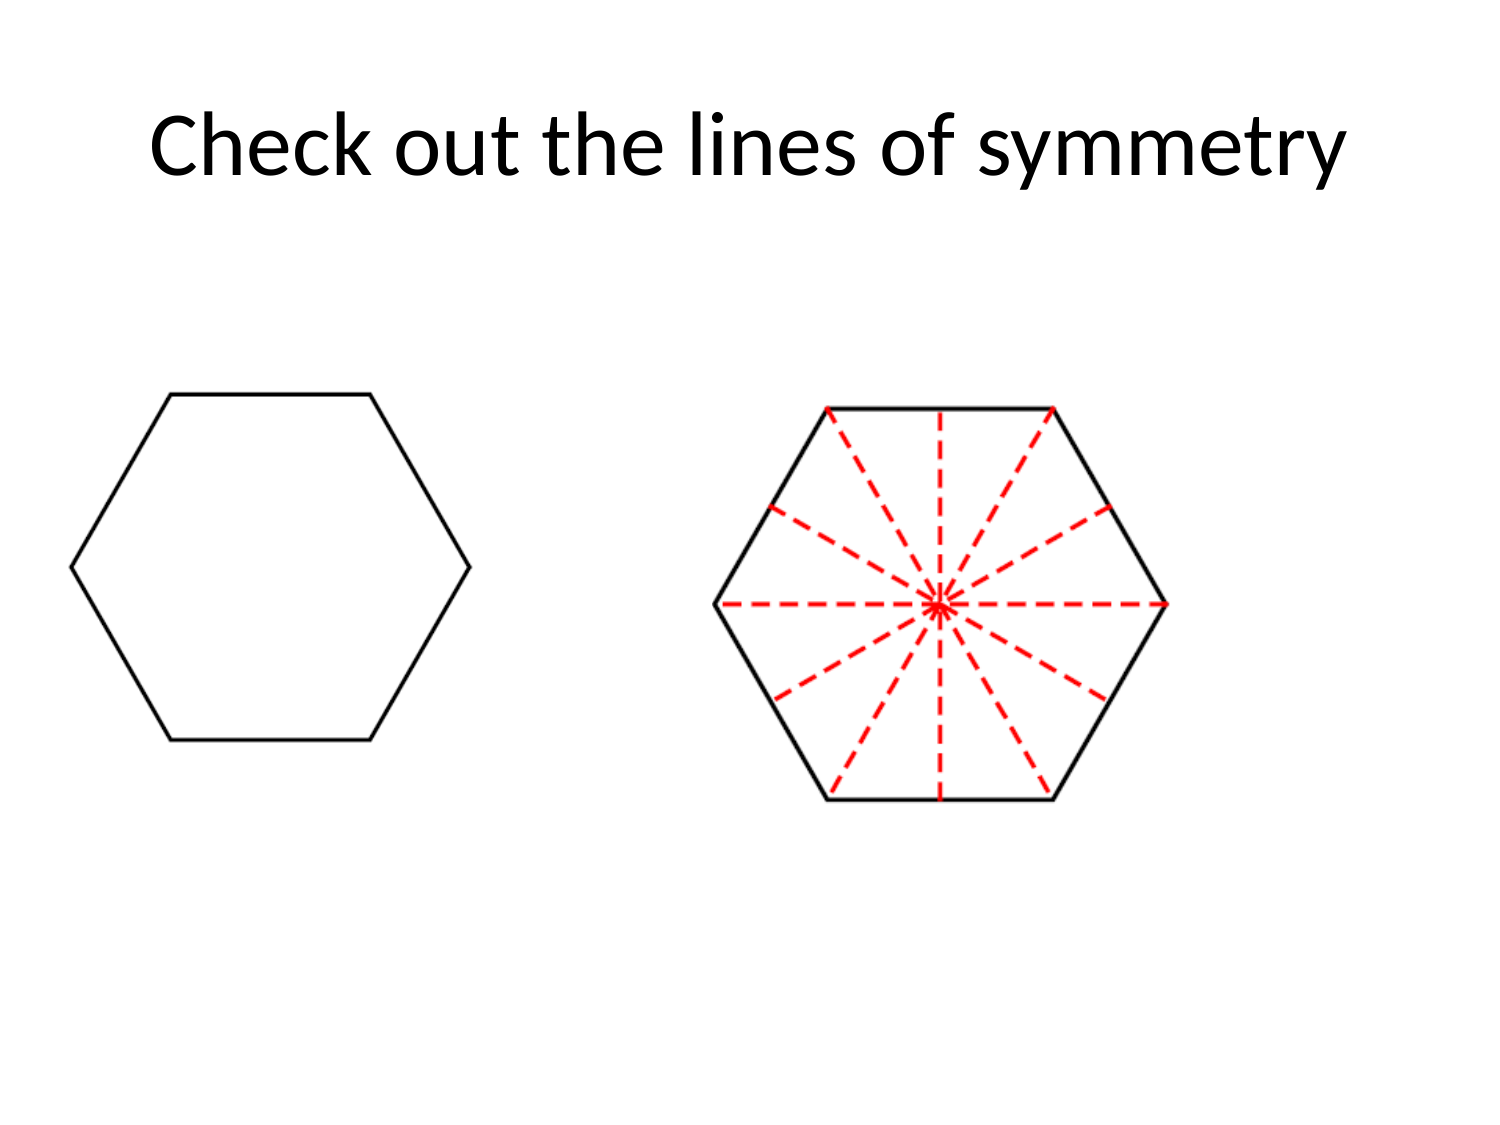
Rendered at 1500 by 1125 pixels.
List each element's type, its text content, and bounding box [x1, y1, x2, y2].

picture [712, 387, 1182, 813]
title Check out the lines of symmetry [75, 45, 1425, 233]
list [62, 382, 477, 755]
